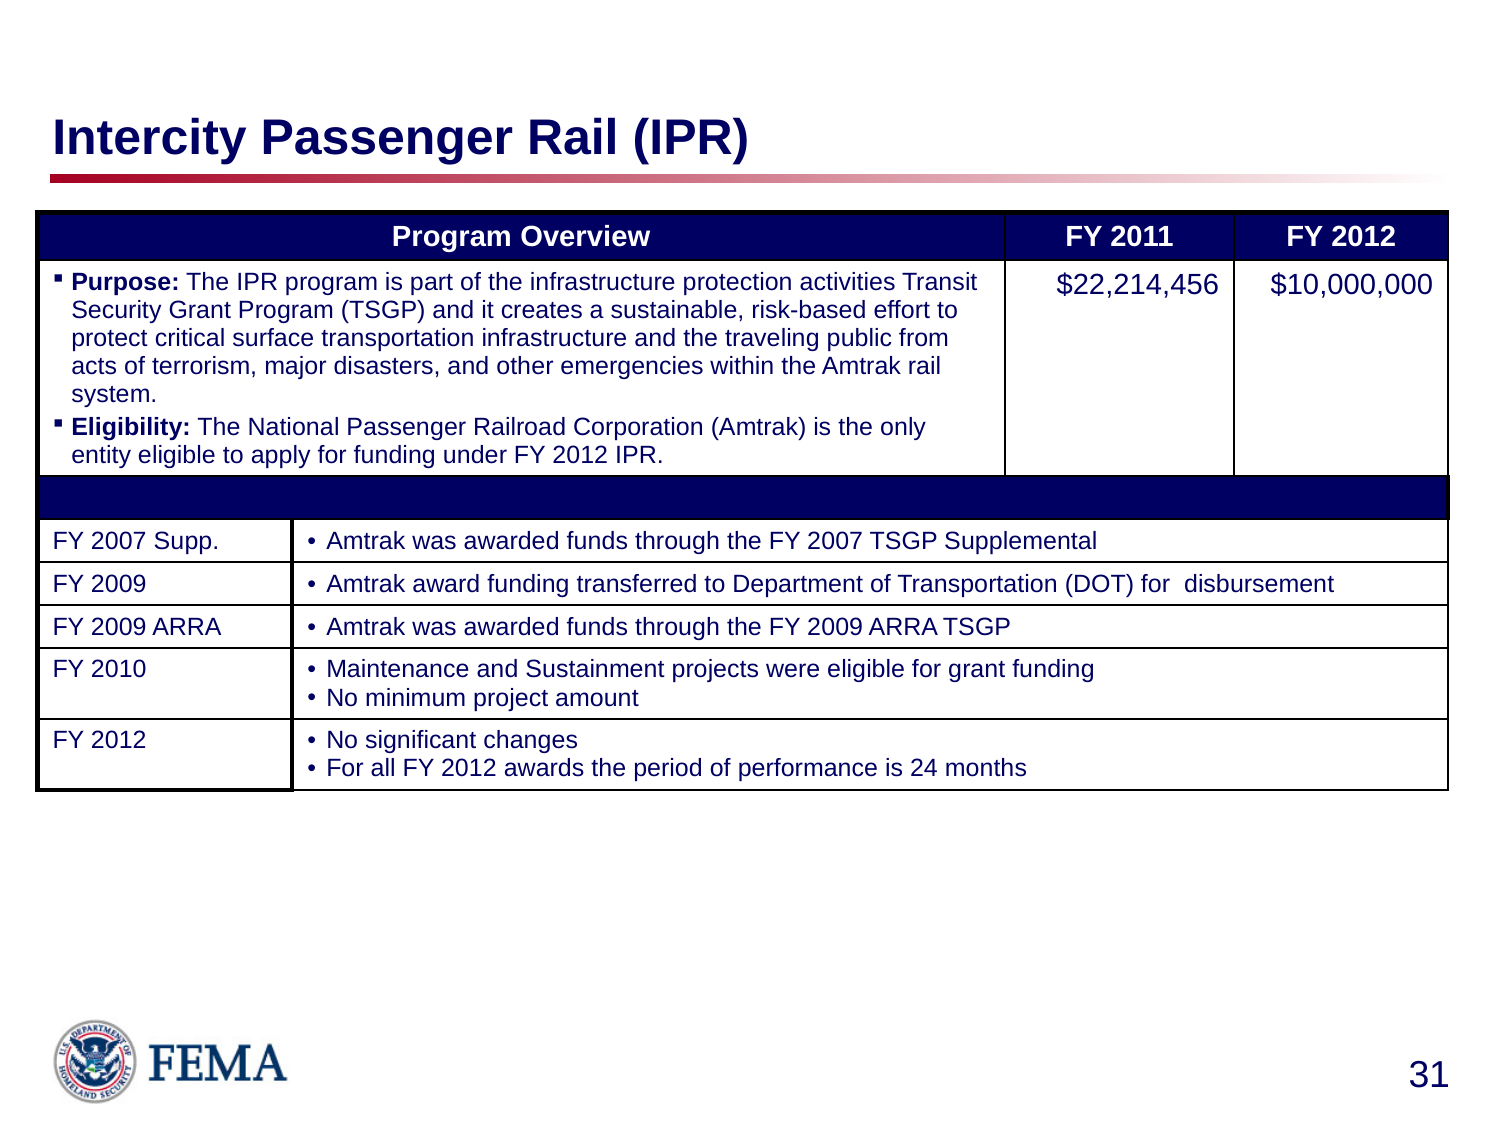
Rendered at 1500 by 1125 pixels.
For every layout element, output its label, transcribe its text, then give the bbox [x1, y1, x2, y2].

table_cell Purpose: The IPR program is part of the infrastructure protection activities Transit Security Grant Program (TSGP) and it creates a sustainable, risk-based effort to protect critical surface transportation infrastructure and the traveling public from acts of terrorism, major disasters, and other emergencies within the Amtrak rail system. Eligibility: The National Passenger Railroad Corporation (Amtrak) is the only entity eligible to apply for funding under FY 2012 IPR. [40, 261, 1004, 475]
table_cell FY 2009 ARRA [40, 606, 290, 647]
table_cell $22,214,456 [1006, 261, 1233, 475]
table_cell [40, 477, 1446, 518]
table_cell FY 2012 [40, 720, 290, 788]
table_cell FY 2010 [40, 649, 290, 718]
table_cell Amtrak was awarded funds through the FY 2009 ARRA TSGP [294, 606, 1447, 647]
table_cell Maintenance and Sustainment projects were eligible for grant funding No minimum project amount [294, 649, 1447, 718]
table_header FY 2012 [1235, 215, 1447, 259]
table_cell Amtrak award funding transferred to Department of Transportation (DOT) for disbursement [294, 563, 1447, 604]
table_cell FY 2009 [40, 563, 290, 604]
table_header Program Overview [40, 215, 1004, 259]
table_cell No significant changes For all FY 2012 awards the period of performance is 24 months [294, 720, 1447, 789]
table_cell FY 2007 Supp. [40, 520, 290, 561]
slide_number 31 [1099, 1024, 1451, 1103]
picture [51, 1017, 290, 1106]
table_header FY 2011 [1006, 215, 1233, 259]
table_cell $10,000,000 [1235, 261, 1447, 475]
title Intercity Passenger Rail (IPR) [36, 0, 1435, 173]
table_cell Amtrak was awarded funds through the FY 2007 TSGP Supplemental [294, 520, 1447, 561]
